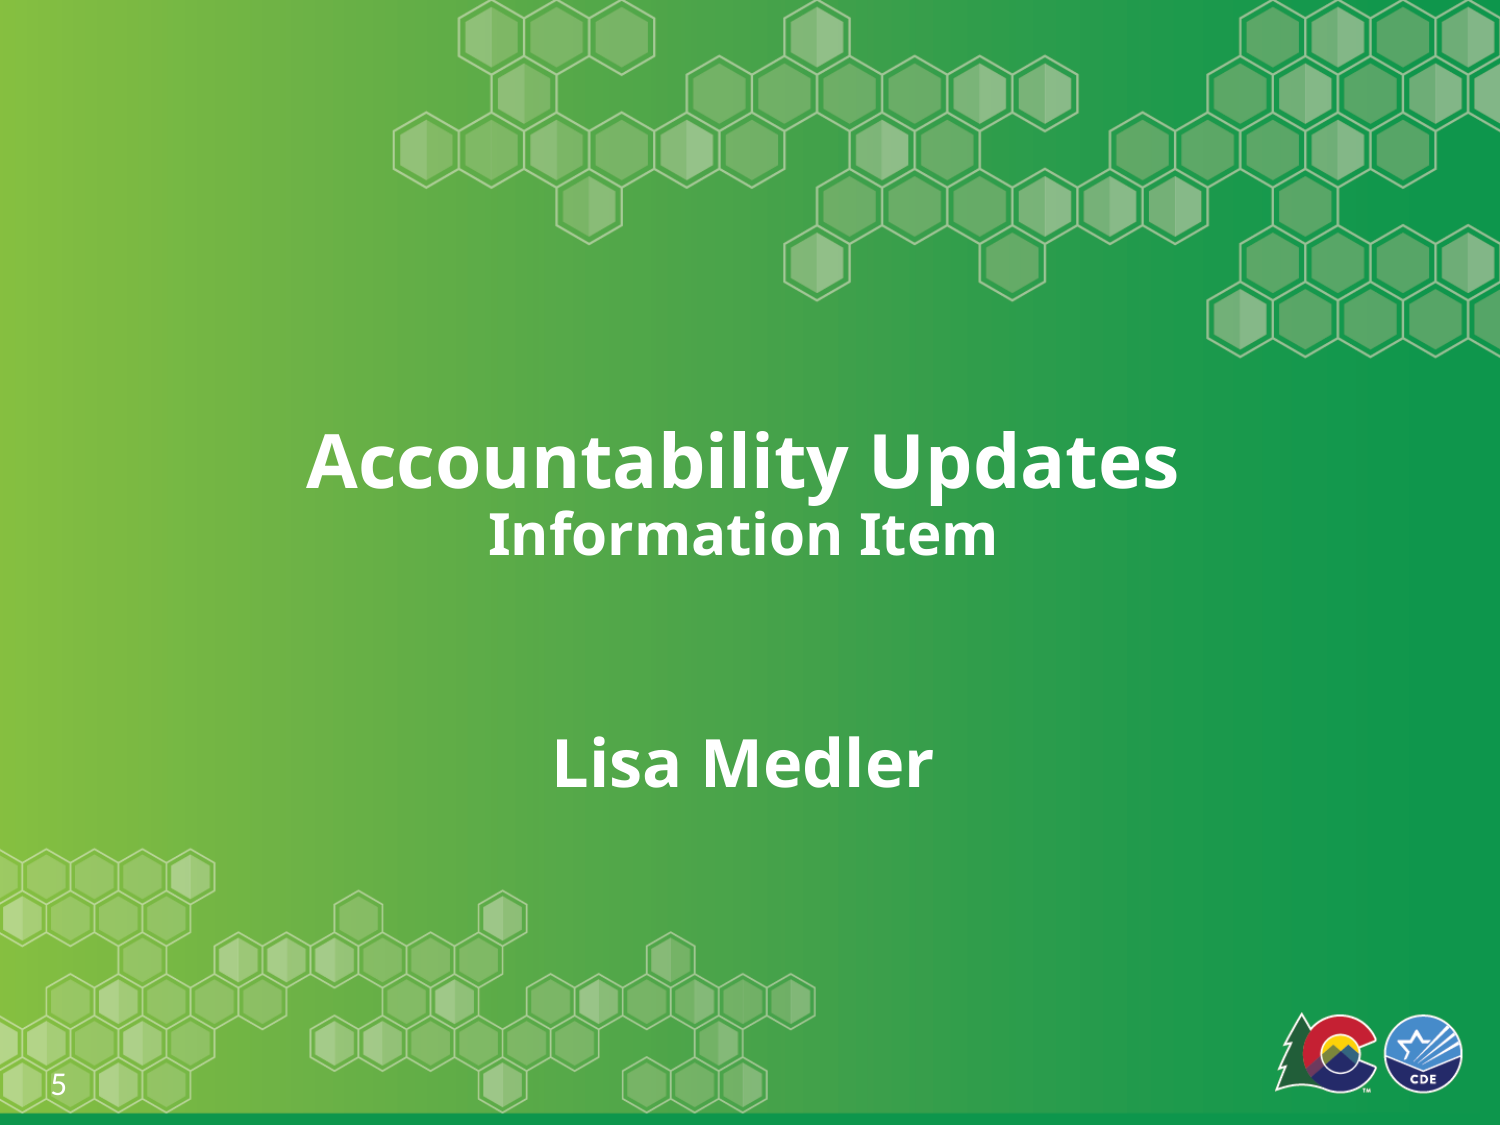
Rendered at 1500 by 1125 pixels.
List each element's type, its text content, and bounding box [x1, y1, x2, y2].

slide_number 5 [35, 1054, 373, 1115]
picture [0, 0, 1500, 1125]
title Accountability Updates Information Item Lisa Medler [35, 416, 1452, 759]
